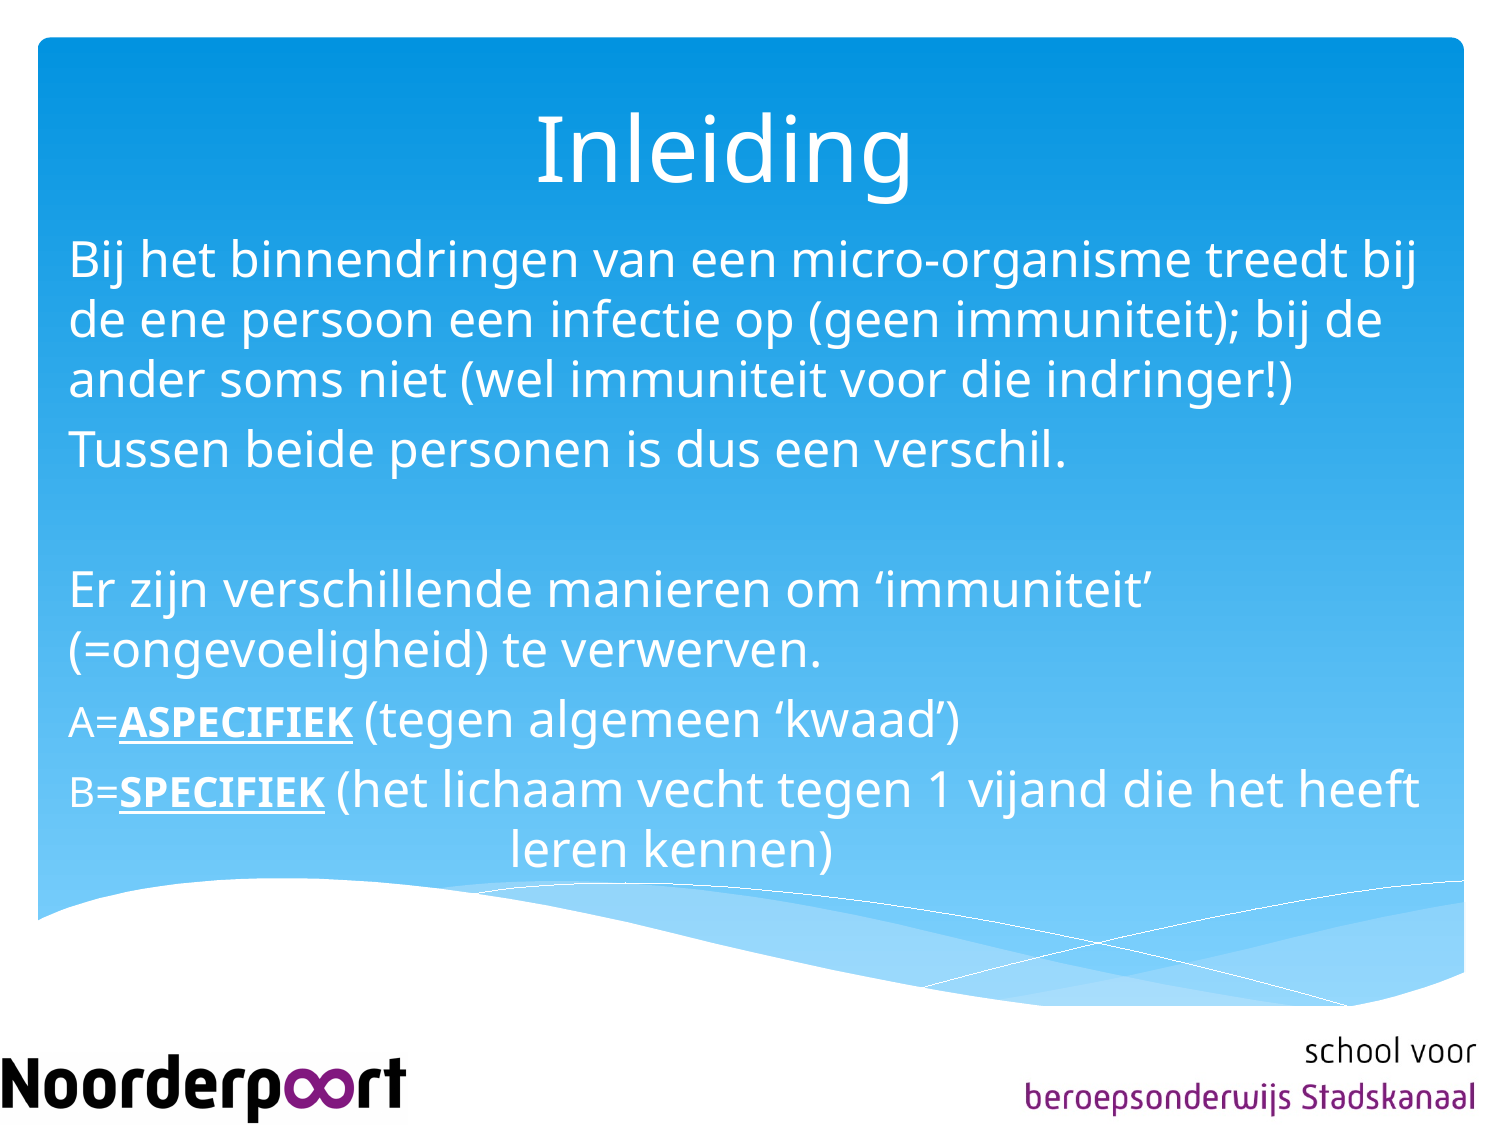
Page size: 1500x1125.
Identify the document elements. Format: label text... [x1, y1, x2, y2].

picture [997, 1006, 1500, 1125]
picture [0, 1051, 408, 1125]
title Inleiding [88, 66, 1364, 209]
subtitle Bij het binnendringen van een micro-organisme treedt bij de ene persoon een infectie op (geen immuniteit); bij de ander soms niet (wel immuniteit voor die indringer!) Tussen beide personen is dus een verschil. Er zijn verschillende manieren om ‘immuniteit’ (=ongevoeligheid) te verwerven. A=ASPECIFIEK (tegen algemeen ‘kwaad’) B=SPECIFIEK (het lichaam vecht tegen 1 vijand die het heeft leren kennen) [53, 219, 1471, 1007]
